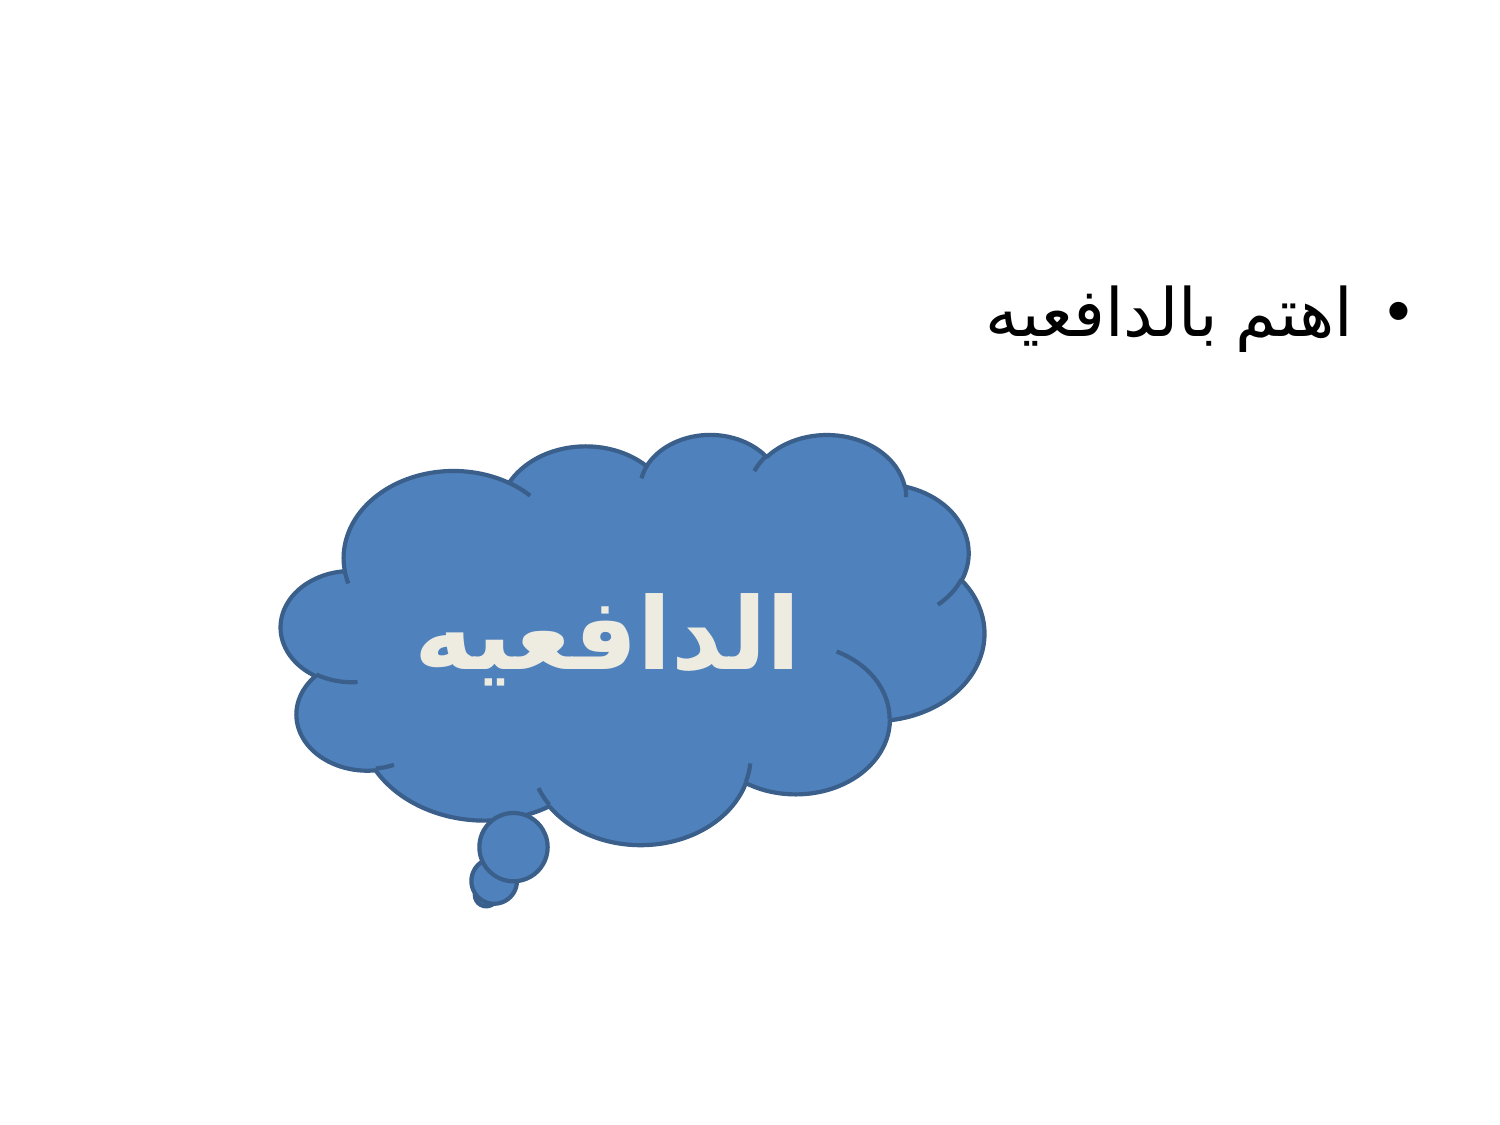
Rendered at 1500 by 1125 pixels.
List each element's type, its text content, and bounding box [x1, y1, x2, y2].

text_box الدافعيه [278, 432, 987, 909]
list اهتم بالدافعيه [75, 262, 1425, 1005]
